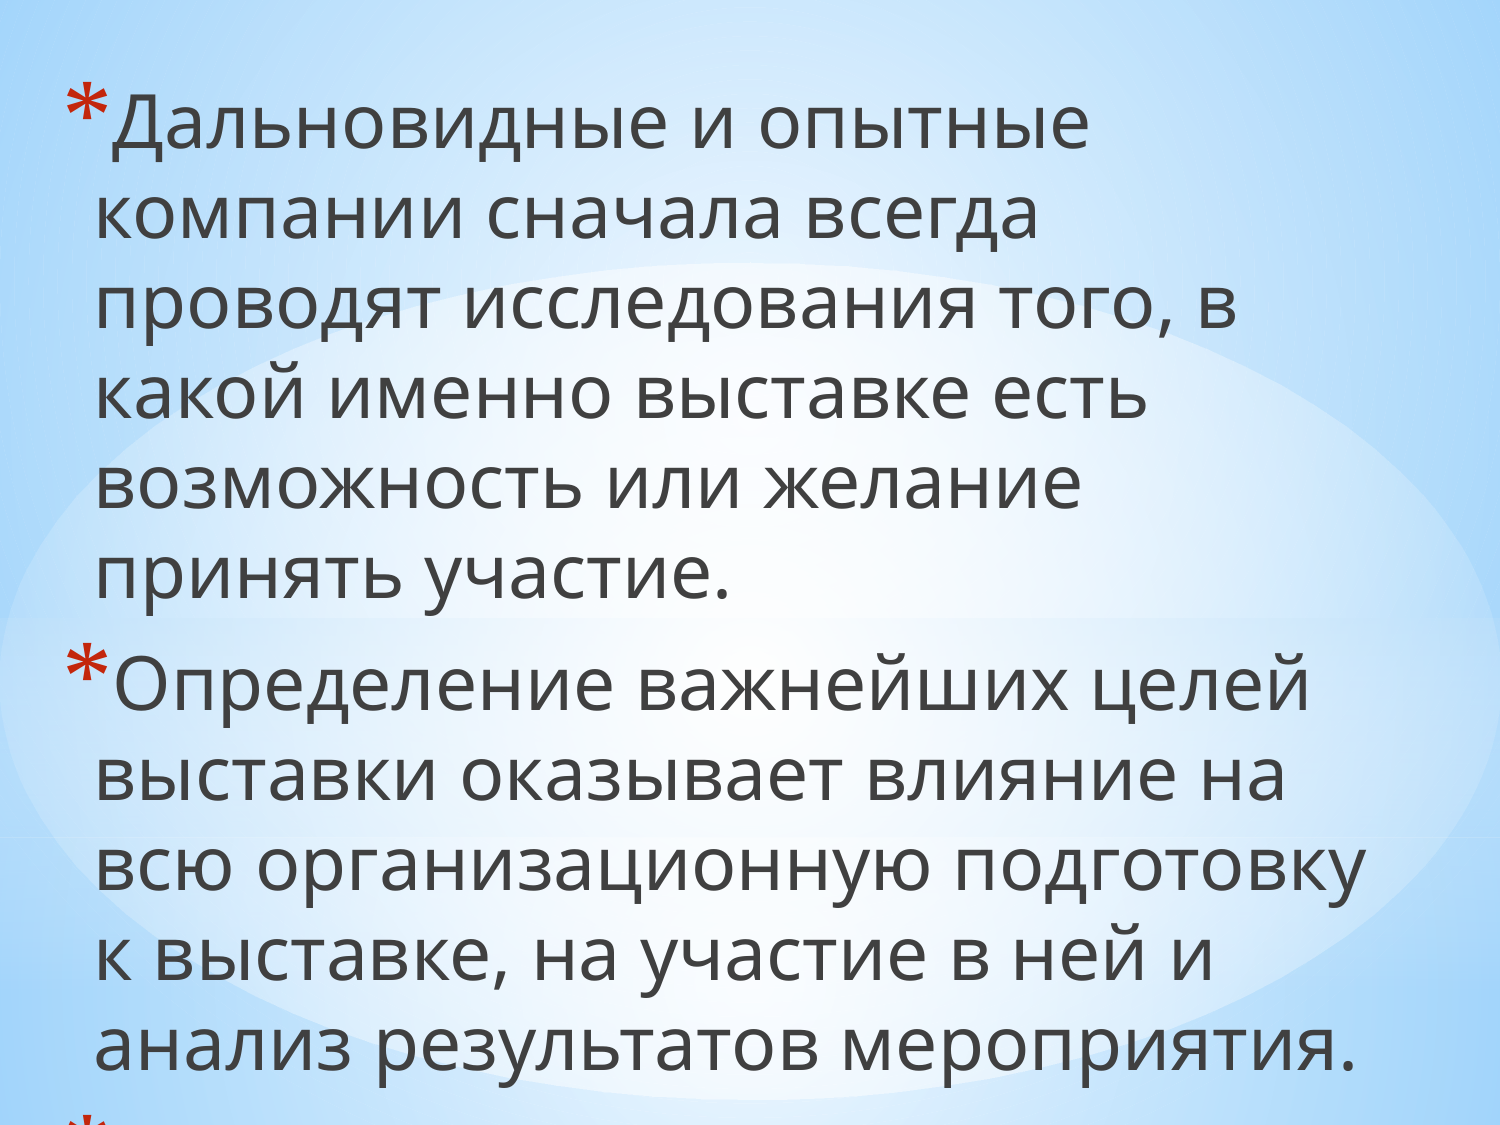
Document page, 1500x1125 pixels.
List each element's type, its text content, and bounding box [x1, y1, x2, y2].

list Дальновидные и опытные компании сначала всегда проводят исследования того, в какой именно выставке есть возможность или желание принять участие. Определение важнейших целей выставки оказывает влияние на всю организационную подготовку к выставке, на участие в ней и анализ результатов мероприятия. Например, [41, 66, 1424, 1071]
